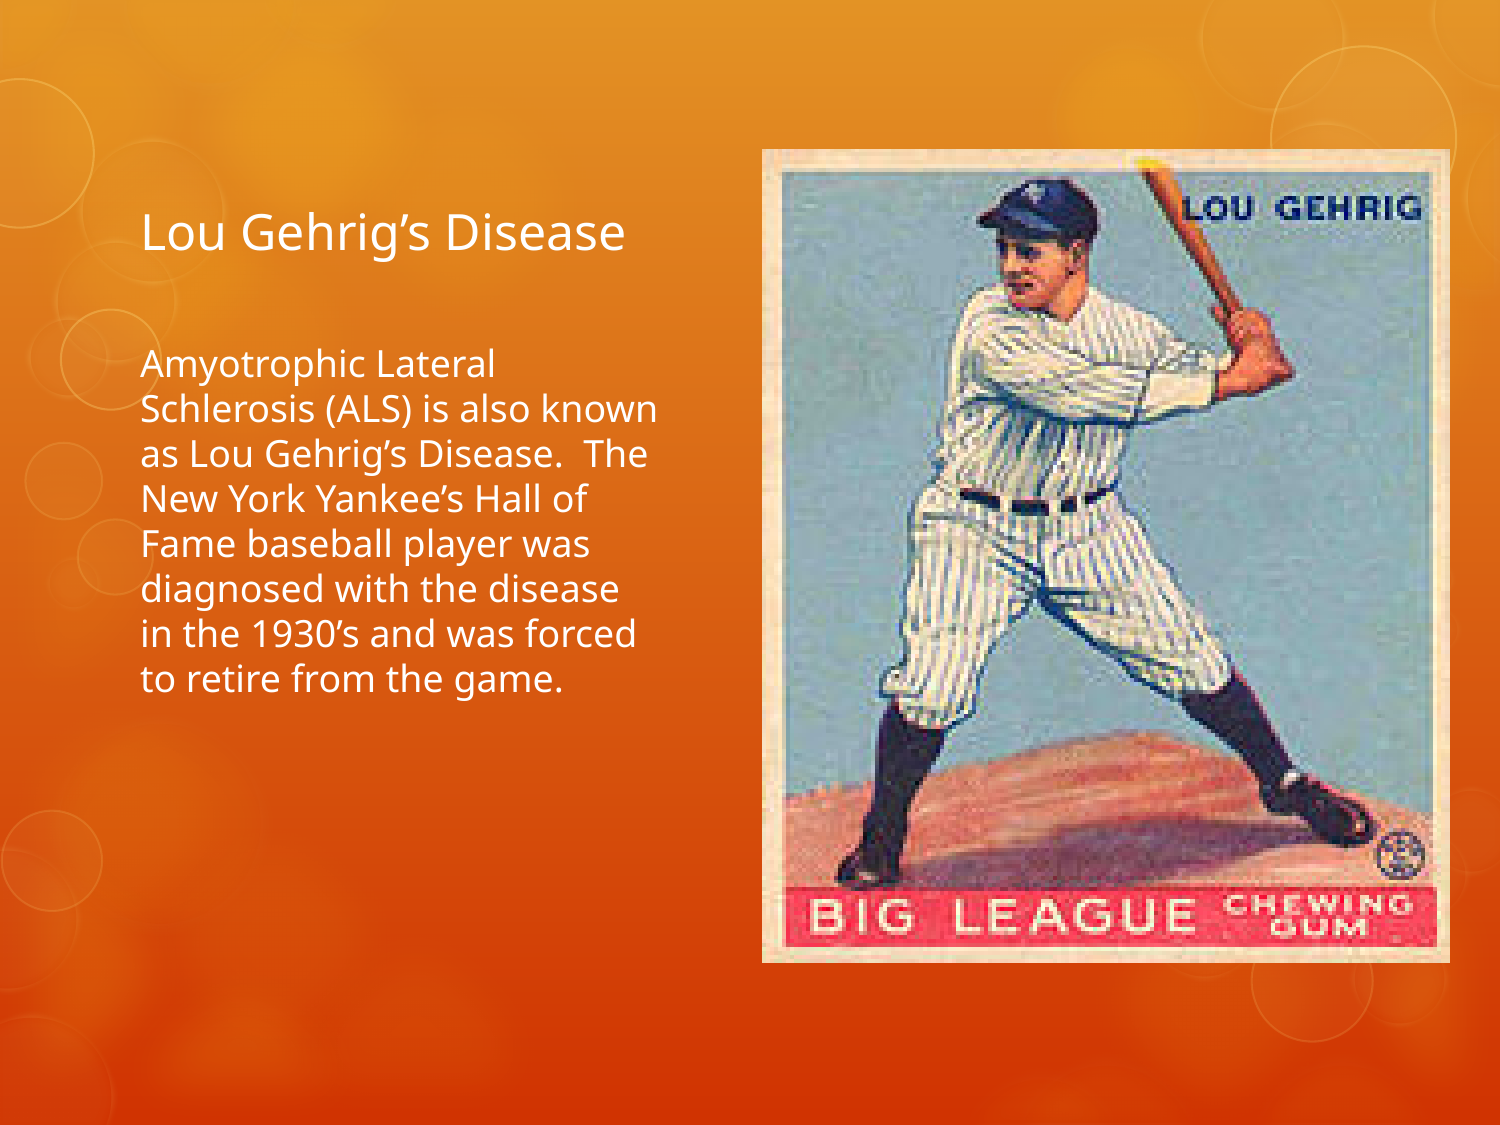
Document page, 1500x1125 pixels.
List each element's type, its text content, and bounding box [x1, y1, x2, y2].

list Amyotrophic Lateral Schlerosis (ALS) is also known as Lou Gehrig’s Disease. The New York Yankee’s Hall of Fame baseball player was diagnosed with the disease in the 1930’s and was forced to retire from the game. [125, 267, 675, 962]
title Lou Gehrig’s Disease [125, 73, 675, 267]
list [761, 149, 1451, 963]
